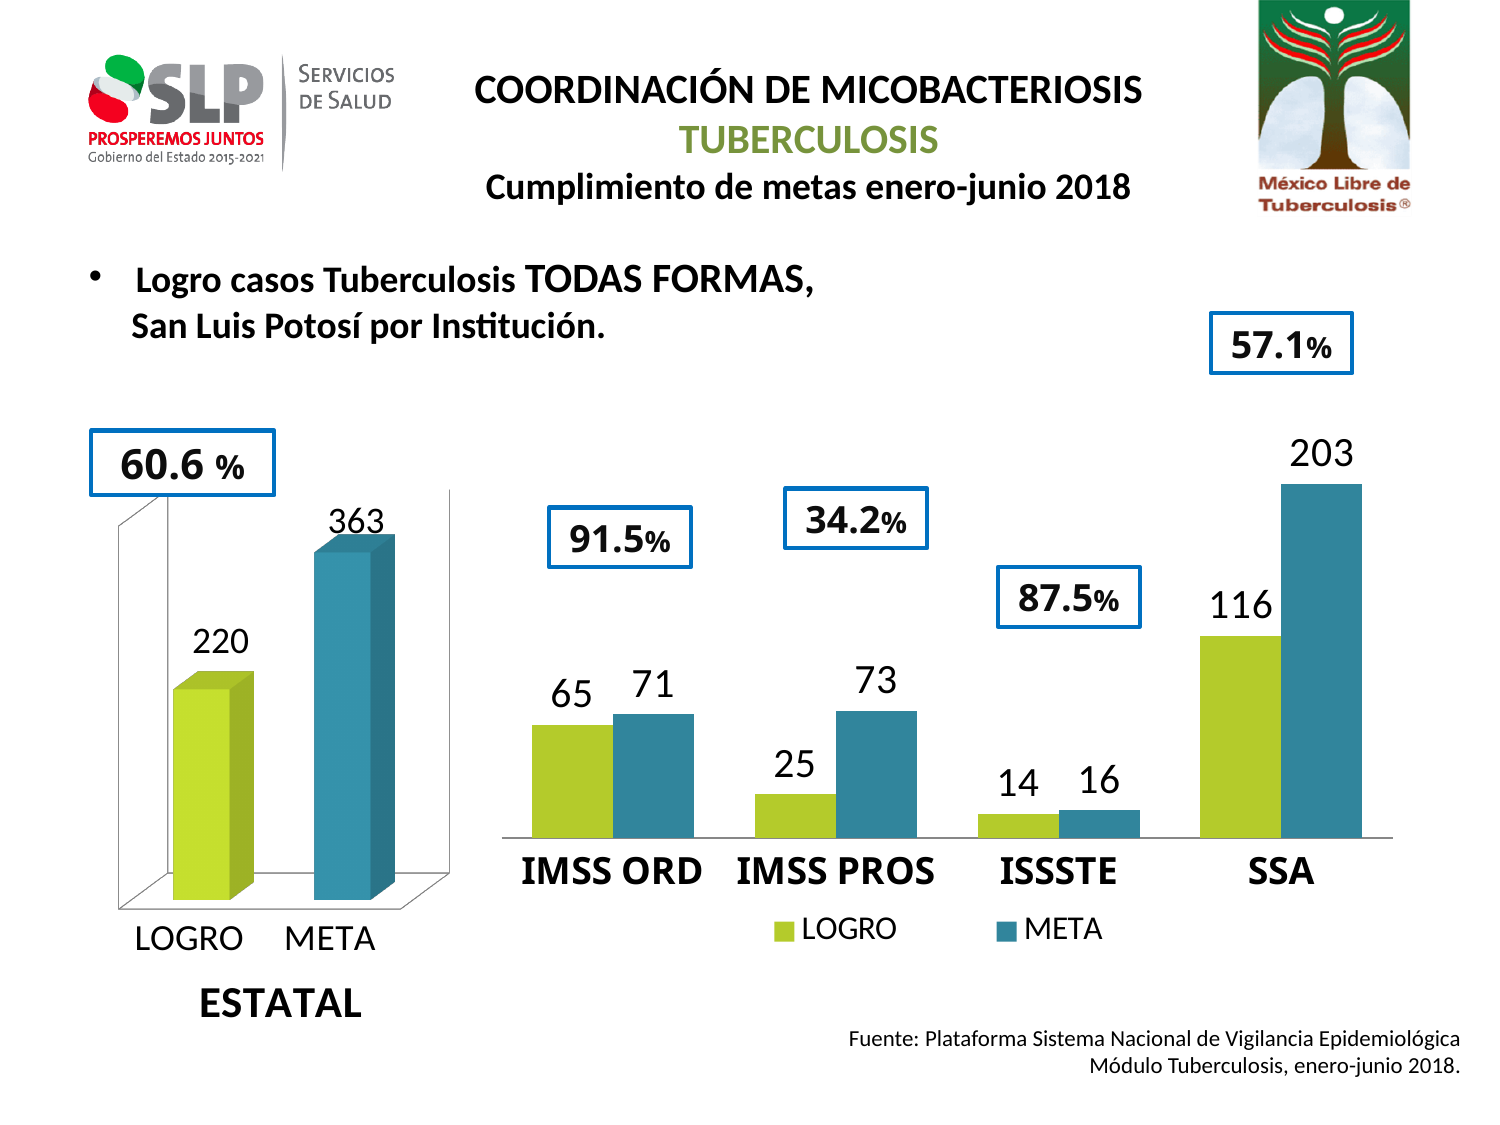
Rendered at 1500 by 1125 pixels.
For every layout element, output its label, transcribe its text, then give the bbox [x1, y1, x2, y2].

text_box 60.6 % [89, 428, 276, 497]
chart [99, 432, 478, 1042]
text_box 57.1% [1209, 311, 1354, 375]
picture [88, 54, 354, 172]
picture [1257, 0, 1412, 217]
text_box Logro casos Tuberculosis TODAS FORMAS, San Luis Potosí por Institución. [74, 243, 892, 354]
text_box Fuente: Plataforma Sistema Nacional de Vigilancia Epidemiológica Módulo Tuberculosis, enero-junio 2018. [306, 1015, 1477, 1086]
text_box COORDINACIÓN DE MICOBACTERIOSIS TUBERCULOSIS Cumplimiento de metas enero-junio 2018 [354, 54, 1252, 215]
chart [482, 389, 1412, 965]
